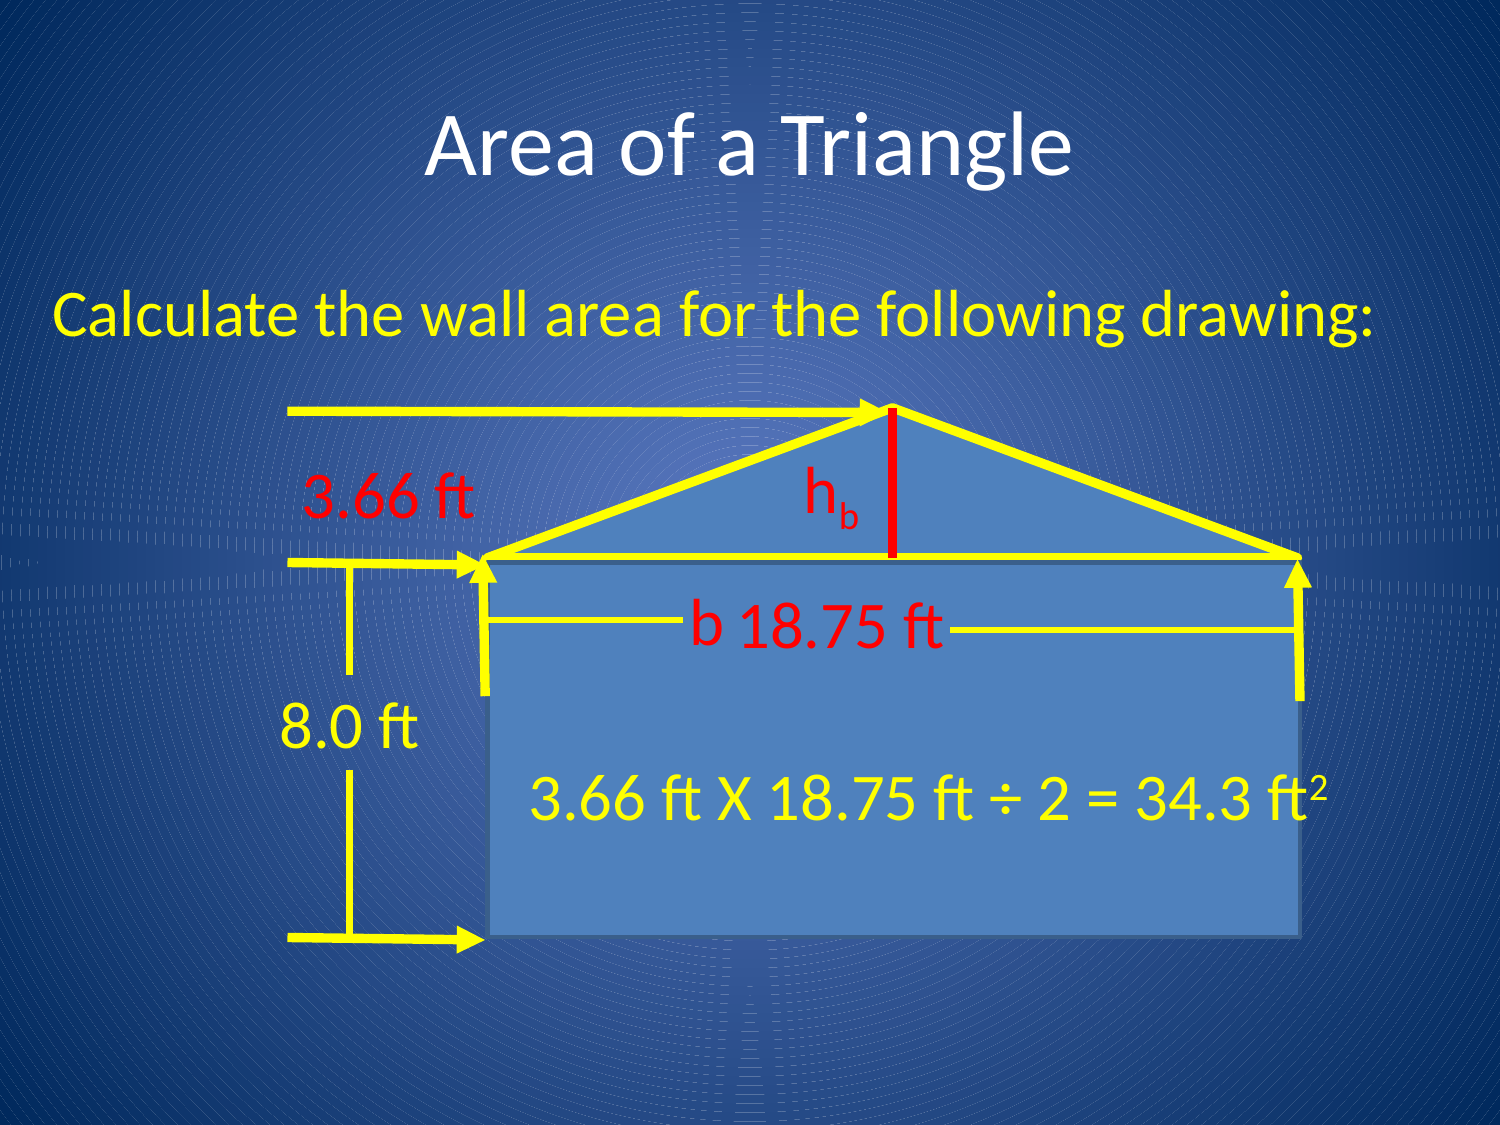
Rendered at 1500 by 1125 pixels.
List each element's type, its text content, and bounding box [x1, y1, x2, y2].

text_box [490, 560, 1295, 627]
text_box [482, 554, 486, 619]
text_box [287, 562, 477, 566]
text_box hb [789, 439, 875, 545]
text_box 3.66 ft X 18.75 ft ÷ 2 = 34.3 ft2 [513, 746, 1359, 842]
text_box 3.66 ft [287, 444, 491, 540]
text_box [287, 937, 347, 941]
text_box 8.0 ft [264, 674, 435, 770]
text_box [482, 627, 486, 697]
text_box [352, 937, 486, 941]
text_box b [674, 571, 740, 667]
text_box 18.75 ft [721, 574, 960, 669]
title Area of a Triangle [75, 45, 1425, 233]
text_box [883, 405, 1300, 560]
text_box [1297, 559, 1301, 630]
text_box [1297, 635, 1301, 702]
list Calculate the wall area for the following drawing: [37, 262, 1450, 1005]
text_box [485, 629, 1302, 939]
text_box [487, 421, 888, 560]
